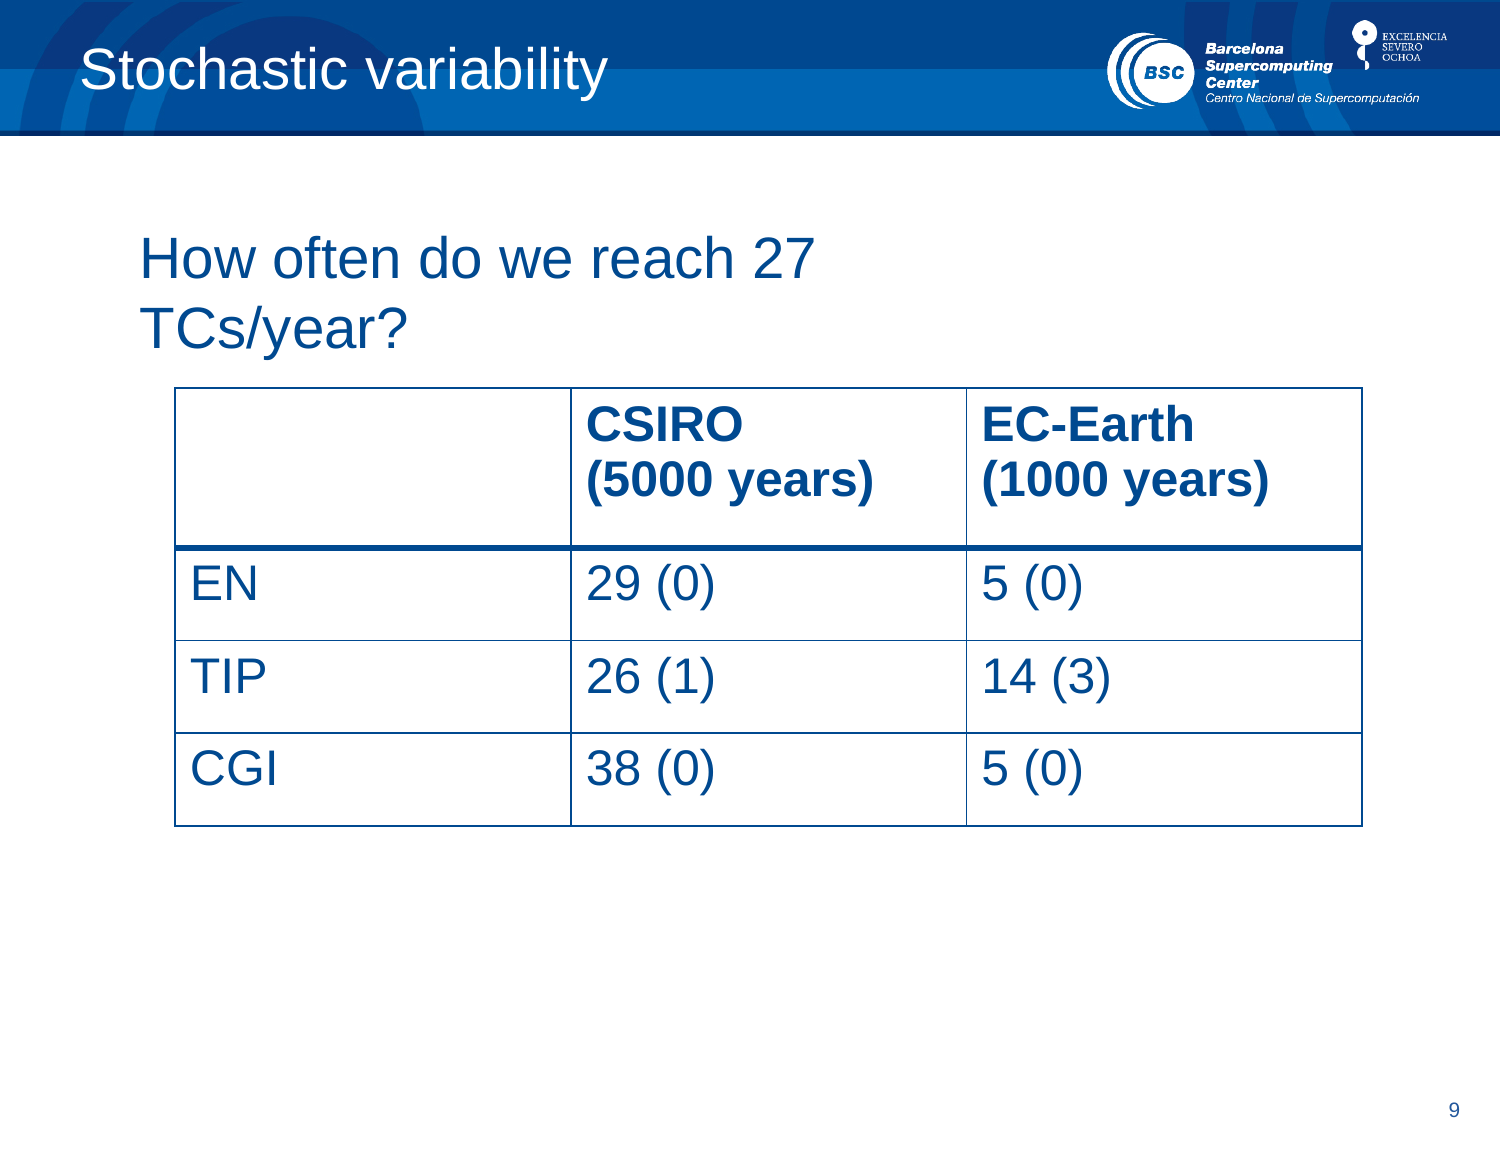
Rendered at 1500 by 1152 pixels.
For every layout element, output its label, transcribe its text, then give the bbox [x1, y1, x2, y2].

table_cell 29 (0) [572, 551, 966, 640]
table_cell 5 (0) [967, 734, 1361, 825]
table_header CSIRO (5000 years) [572, 389, 966, 545]
picture [0, 0, 1500, 136]
table_header [176, 389, 570, 545]
table_cell TIP [176, 641, 570, 732]
table_cell 26 (1) [572, 641, 966, 732]
table_cell CGI [176, 734, 570, 825]
table_cell 5 (0) [967, 551, 1361, 640]
table_cell 14 (3) [967, 641, 1361, 732]
table_cell 38 (0) [572, 734, 966, 825]
title Stochastic variability [65, 23, 1081, 138]
table_cell EN [176, 551, 570, 640]
text_box How often do we reach 27 TCs/year? [124, 213, 1081, 368]
table_header EC-Earth (1000 years) [967, 389, 1361, 545]
